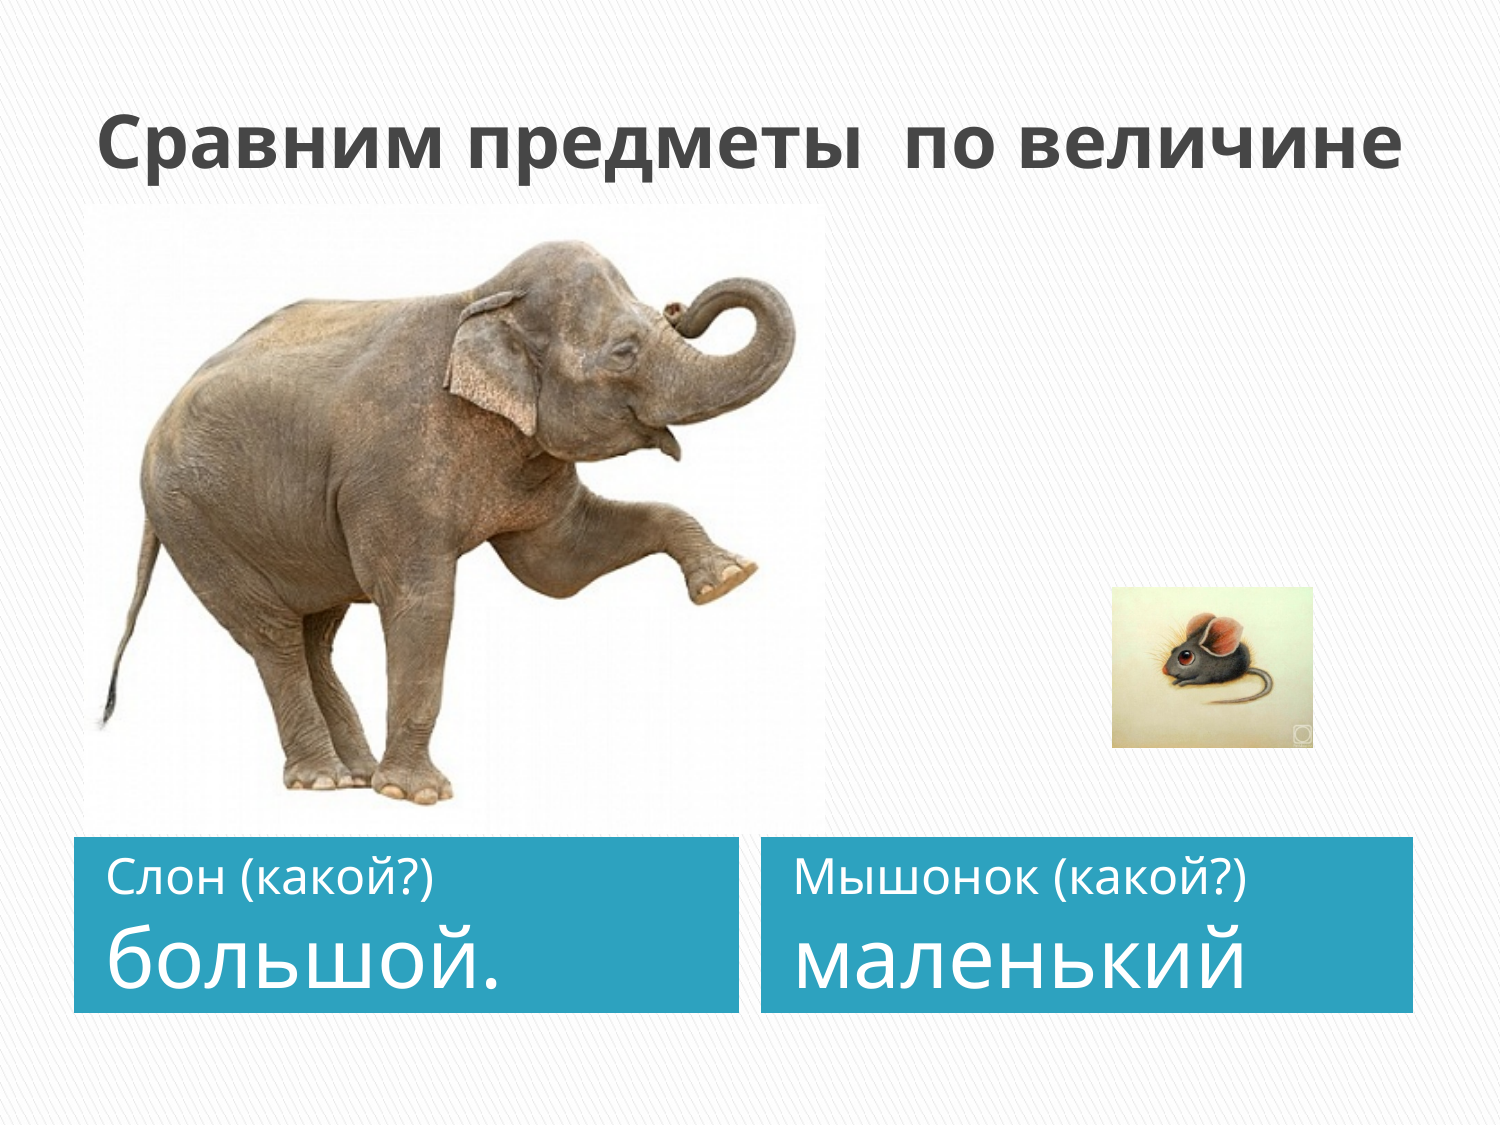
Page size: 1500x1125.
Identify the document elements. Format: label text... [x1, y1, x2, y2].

list Слон (какой?) большой. [74, 837, 739, 1013]
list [84, 204, 826, 834]
title Сравним предметы по величине [75, 44, 1425, 233]
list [1112, 587, 1313, 748]
list Мышонок (какой?) маленький [761, 837, 1413, 1013]
